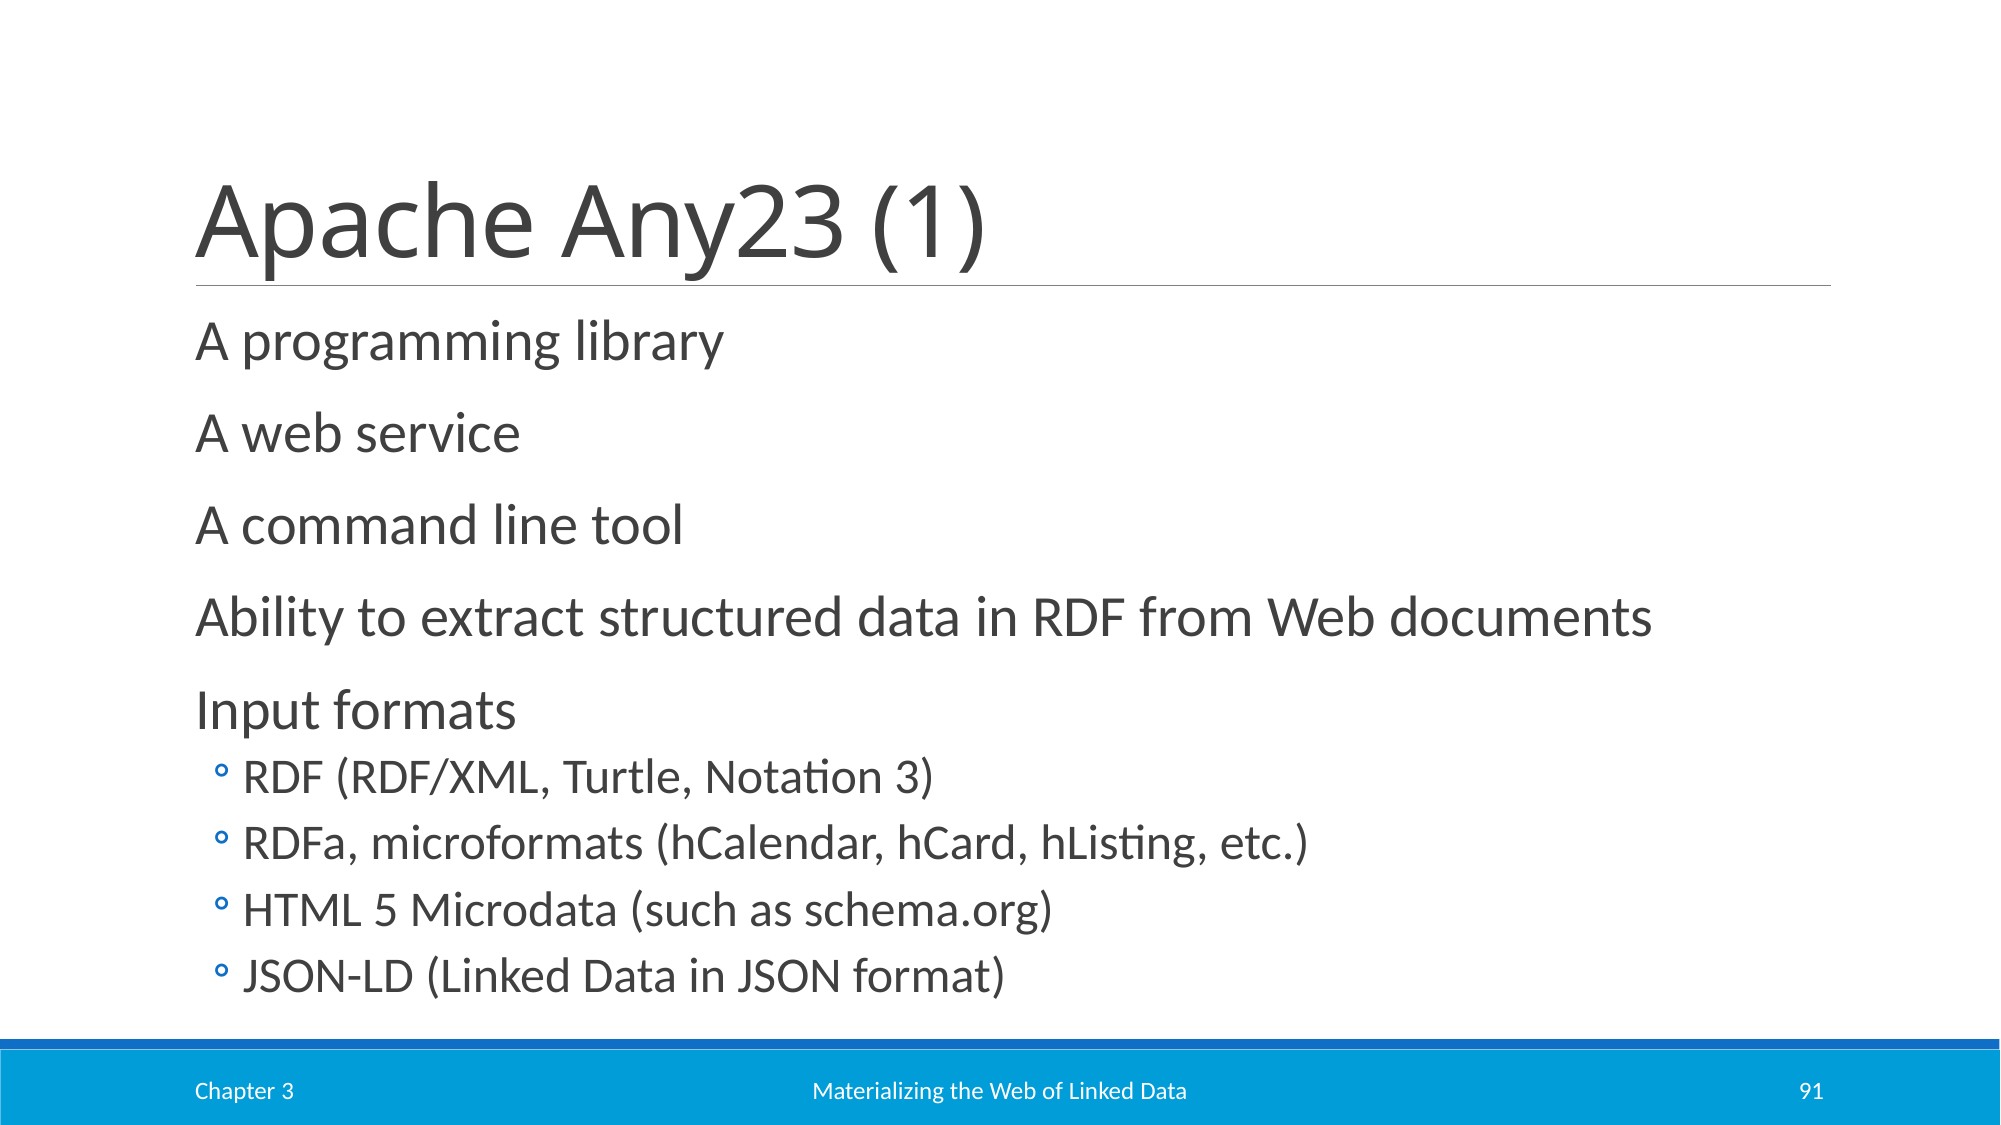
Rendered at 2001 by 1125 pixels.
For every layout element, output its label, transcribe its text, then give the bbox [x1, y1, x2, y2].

list A programming library A web service A command line tool Ability to extract structured data in RDF from Web documents Input formats RDF (RDF/XML, Turtle, Notation 3) RDFa, microformats (hCalendar, hCard, hListing, etc.) HTML 5 Microdata (such as schema.org) JSON-LD (Linked Data in JSON format) [180, 302, 1830, 963]
slide_number Chapter 3 [180, 1059, 586, 1120]
slide_number 91 [1624, 1059, 1840, 1120]
footer Materializing the Web of Linked Data [604, 1059, 1396, 1120]
title Apache Any23 (1) [180, 47, 1830, 285]
